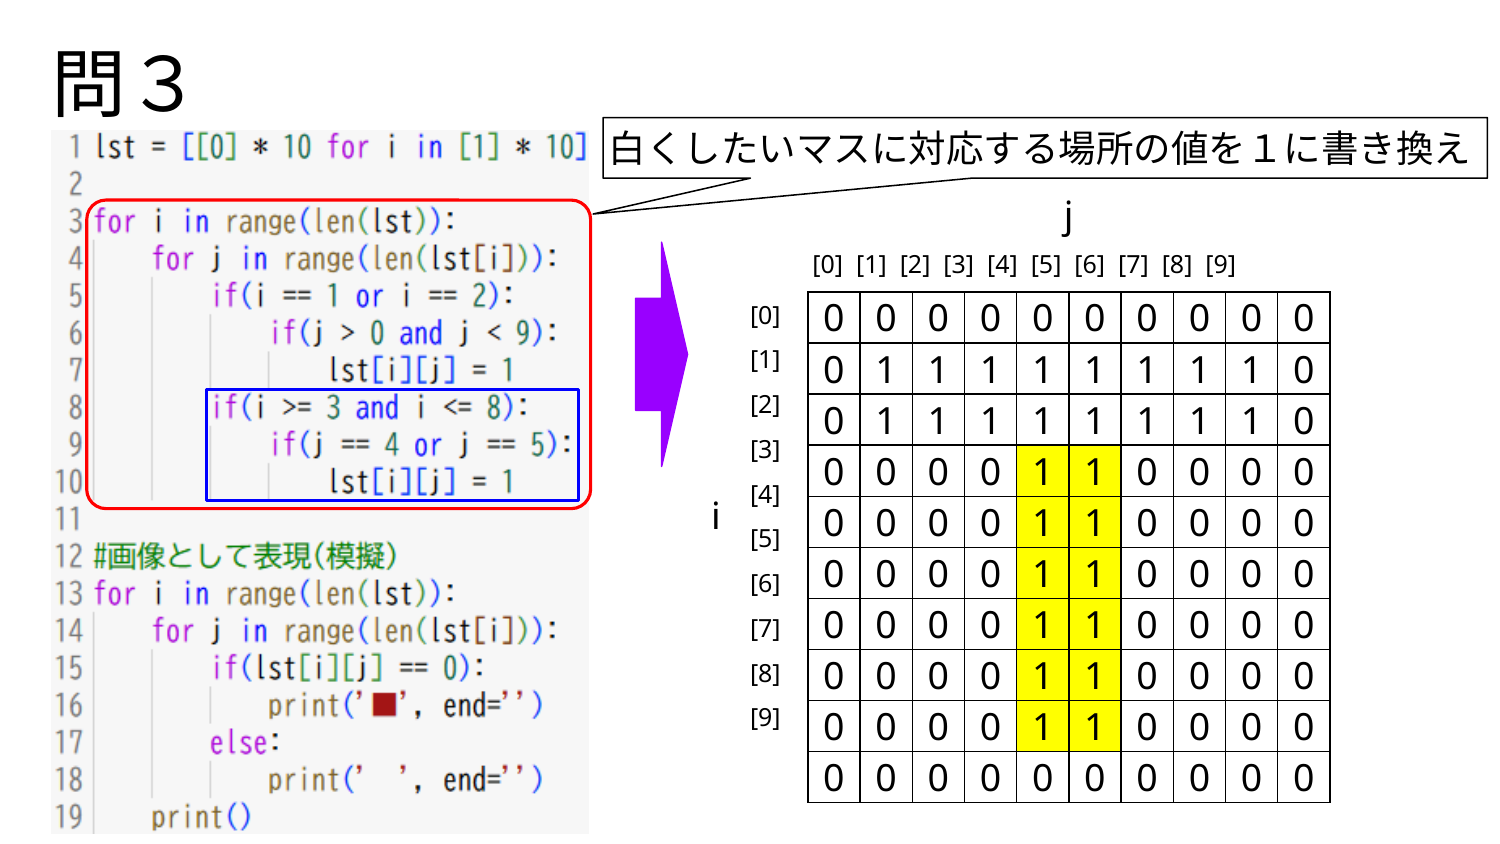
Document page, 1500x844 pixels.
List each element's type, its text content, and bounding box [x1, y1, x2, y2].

table_cell 0 [1226, 548, 1277, 598]
table_cell 0 [1174, 548, 1225, 598]
table_cell 0 [1174, 701, 1225, 751]
title 問３ [36, 21, 1435, 131]
text_box [2] [735, 373, 808, 418]
table_header 0 [1070, 294, 1120, 342]
table_cell 0 [913, 752, 964, 802]
table_cell 0 [913, 650, 964, 700]
table_cell 0 [1122, 497, 1173, 547]
table_cell 0 [965, 599, 1016, 649]
table_cell 0 [1278, 548, 1329, 598]
table_cell 0 [965, 701, 1016, 751]
table_cell 0 [809, 701, 859, 751]
table_cell 0 [861, 548, 912, 598]
table_cell 1 [1174, 344, 1225, 393]
table_cell 0 [1122, 650, 1173, 700]
table_cell 1 [1070, 548, 1120, 598]
table_cell 0 [861, 650, 912, 700]
table_cell 0 [1226, 599, 1277, 649]
table_cell 1 [1017, 548, 1068, 598]
table_cell 1 [1017, 344, 1068, 393]
text_box [4] [735, 463, 808, 507]
table_cell 0 [1122, 446, 1173, 496]
table_cell 1 [965, 344, 1016, 393]
table_cell 1 [1017, 599, 1068, 649]
table_cell 1 [1070, 650, 1120, 700]
table_cell 0 [1278, 599, 1329, 649]
table_cell 0 [1226, 650, 1277, 700]
table_cell 0 [1122, 548, 1173, 598]
table_cell 1 [1070, 497, 1120, 547]
text_box [9] [735, 686, 808, 747]
table_cell 0 [861, 446, 912, 496]
table_header 0 [913, 294, 964, 342]
table_cell 0 [1278, 344, 1329, 393]
text_box [8] [735, 642, 808, 686]
table_cell 0 [1226, 446, 1277, 496]
text_box [3] [735, 418, 808, 463]
table_cell 1 [1226, 344, 1277, 393]
table_cell 0 [965, 650, 1016, 700]
table_cell 0 [1174, 599, 1225, 649]
table_cell 0 [913, 548, 964, 598]
table_cell 0 [913, 701, 964, 751]
text_box [7] [735, 597, 808, 642]
text_box [0] [735, 284, 808, 328]
table_cell 0 [809, 395, 859, 444]
table_cell 0 [1122, 599, 1173, 649]
table_cell 0 [1226, 752, 1277, 802]
table_cell 0 [809, 446, 859, 496]
text_box [6] [735, 552, 808, 597]
table_cell 1 [1017, 395, 1068, 444]
table_cell 1 [1122, 344, 1173, 393]
table_cell 0 [1070, 752, 1120, 802]
text_box [0] [1] [2] [3] [4] [5] [6] [7] [8] [9] [797, 233, 1350, 294]
table_cell 0 [861, 497, 912, 547]
table_cell 1 [1070, 344, 1120, 393]
table_cell 1 [861, 344, 912, 393]
table_cell 1 [913, 344, 964, 393]
table_cell 1 [1226, 395, 1277, 444]
table_cell 1 [913, 395, 964, 444]
text_box j [1042, 179, 1095, 251]
table_cell 0 [809, 548, 859, 598]
table_cell 0 [1017, 752, 1068, 802]
table_cell 0 [1278, 701, 1329, 751]
table_cell 0 [1226, 497, 1277, 547]
table_cell 0 [1278, 446, 1329, 496]
table_header 0 [1122, 294, 1173, 342]
table_cell 0 [1174, 497, 1225, 547]
table_cell 1 [1017, 446, 1068, 496]
table_cell 0 [1122, 752, 1173, 802]
table_cell 1 [1122, 395, 1173, 444]
table_cell 0 [861, 599, 912, 649]
table_header 0 [809, 294, 859, 342]
table_cell 0 [809, 344, 859, 393]
table_cell 1 [965, 395, 1016, 444]
table_header 0 [1174, 294, 1225, 342]
table_cell 0 [913, 599, 964, 649]
table_cell 1 [1174, 395, 1225, 444]
table_header 0 [1278, 294, 1329, 342]
table_cell 0 [913, 446, 964, 496]
table_cell 0 [965, 548, 1016, 598]
table_cell 1 [1017, 650, 1068, 700]
table_cell 0 [809, 497, 859, 547]
table_cell 0 [913, 497, 964, 547]
table_cell 1 [861, 395, 912, 444]
table_cell 1 [1070, 446, 1120, 496]
table_cell 0 [965, 497, 1016, 547]
table_header 0 [965, 294, 1016, 342]
table_cell 1 [1070, 599, 1120, 649]
text_box [1] [735, 328, 808, 373]
table_header 0 [1017, 294, 1068, 342]
table_cell 0 [1278, 650, 1329, 700]
table_cell 0 [965, 446, 1016, 496]
text_box 白くしたいマスに対応する場所の値を１に書き換え [593, 117, 1488, 215]
table_cell 0 [1278, 752, 1329, 802]
table_cell 0 [809, 650, 859, 700]
picture [51, 129, 589, 834]
table_cell 1 [1017, 701, 1068, 751]
table_cell 0 [1278, 395, 1329, 444]
table_cell 0 [1226, 701, 1277, 751]
table_header 0 [1226, 294, 1277, 342]
table_cell 0 [1122, 701, 1173, 751]
table_cell 1 [1070, 395, 1120, 444]
text_box i [689, 476, 742, 552]
table_cell 1 [1017, 497, 1068, 547]
table_header 0 [861, 294, 912, 342]
table_cell 1 [1070, 701, 1120, 751]
table_cell 0 [1278, 497, 1329, 547]
table_cell 0 [861, 752, 912, 802]
table_cell 0 [1174, 752, 1225, 802]
table_cell 0 [1174, 446, 1225, 496]
table_cell 0 [809, 599, 859, 649]
table_cell 0 [861, 701, 912, 751]
table_cell 0 [965, 752, 1016, 802]
table_cell 0 [809, 752, 859, 802]
text_box [635, 242, 688, 467]
table_cell 0 [1174, 650, 1225, 700]
text_box [5] [742, 507, 808, 552]
